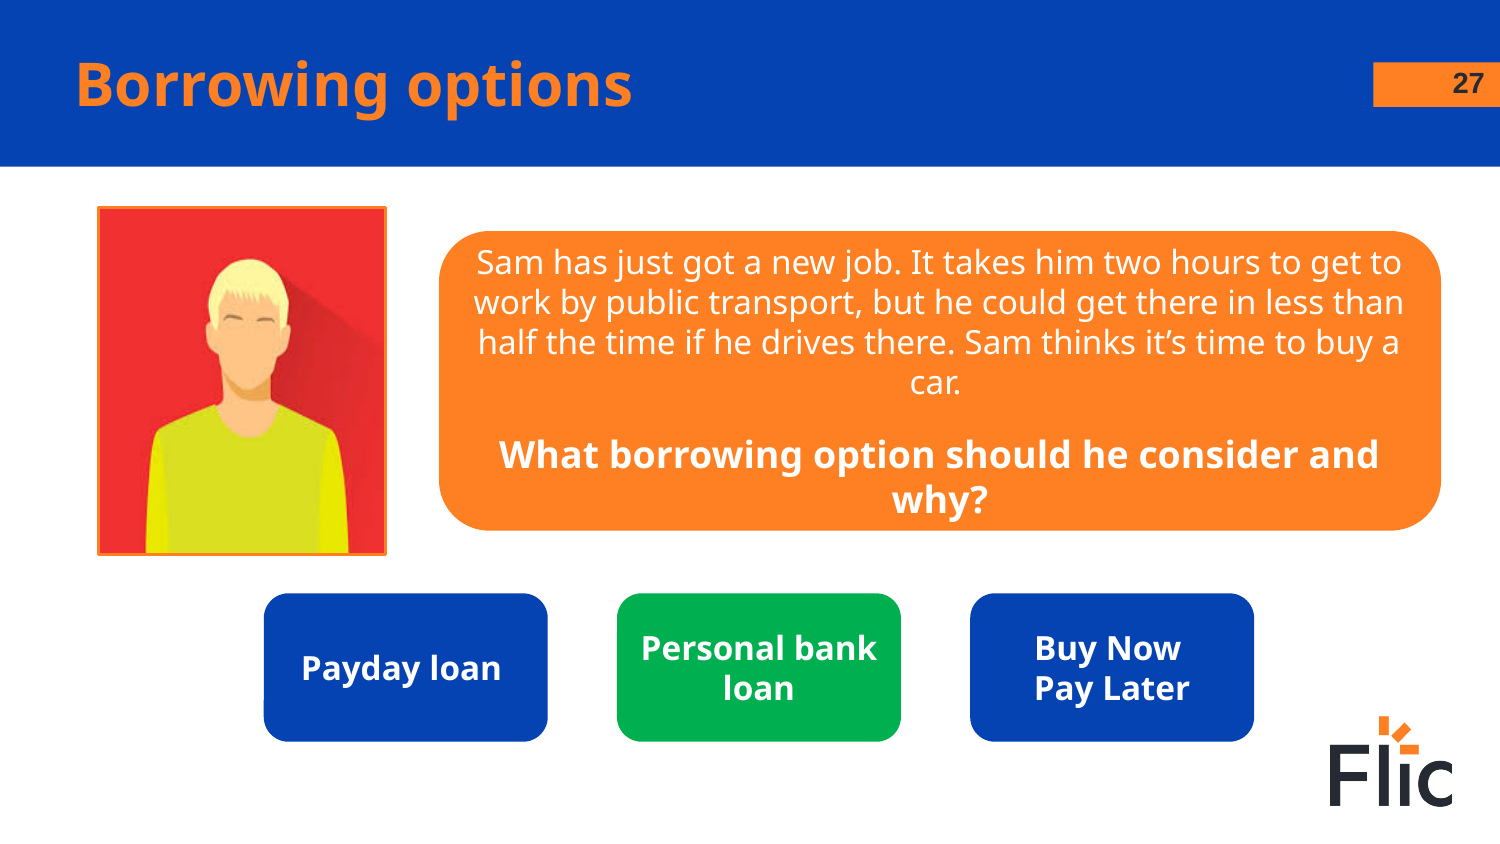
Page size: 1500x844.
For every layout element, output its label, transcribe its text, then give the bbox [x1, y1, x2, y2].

text_box Sam has just got a new job. It takes him two hours to get to work by public transport, but he could get there in less than half the time if he drives there. Sam thinks it’s time to buy a car. What borrowing option should he consider and why? [439, 231, 1441, 530]
picture [99, 208, 385, 554]
title Borrowing options [59, 40, 1328, 125]
picture [1330, 716, 1452, 807]
slide_number ‹#› [1410, 49, 1500, 115]
text_box Personal bank loan [616, 593, 901, 742]
text_box Buy Now Pay Later [970, 593, 1255, 742]
text_box Payday loan [263, 593, 548, 742]
